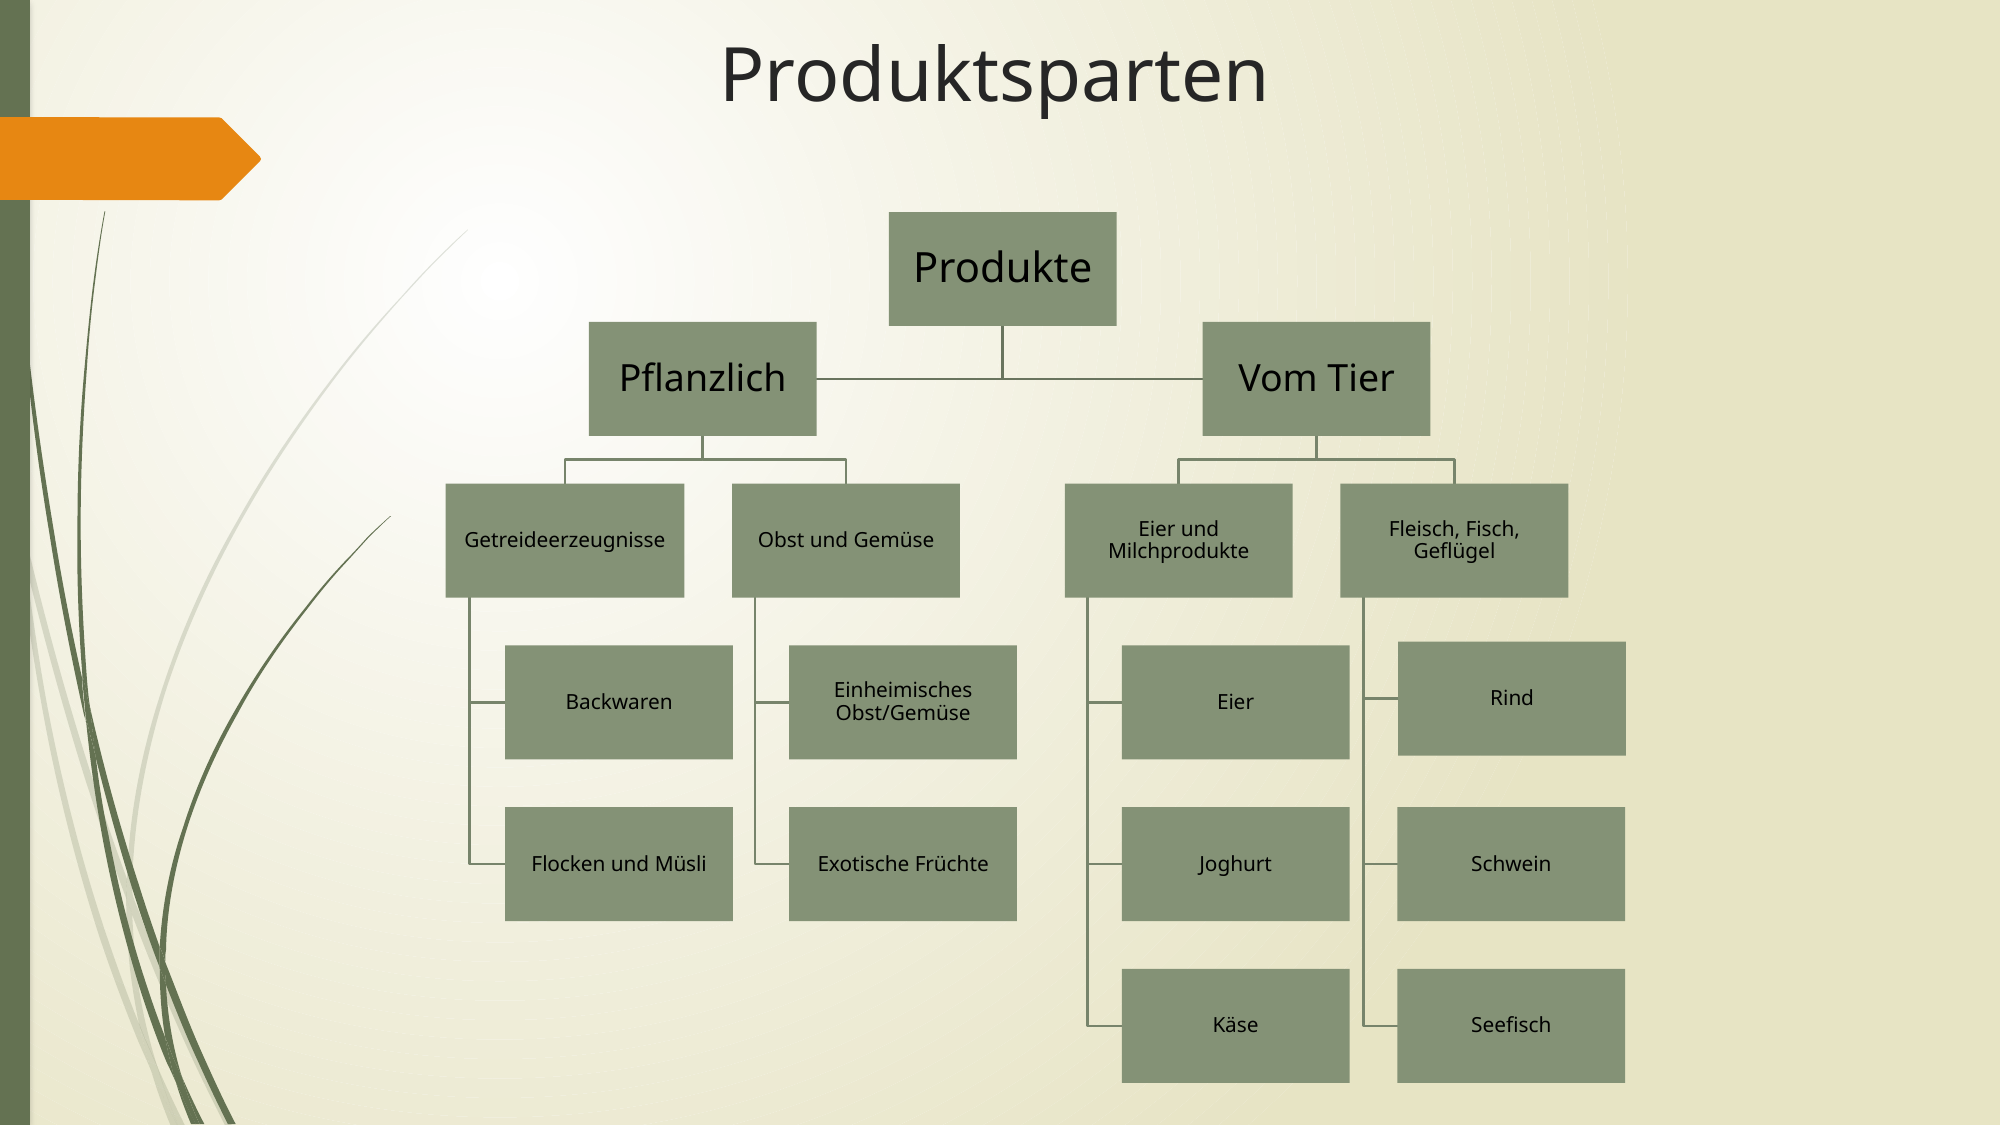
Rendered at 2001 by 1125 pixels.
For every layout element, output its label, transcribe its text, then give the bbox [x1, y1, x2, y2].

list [444, 136, 1627, 1107]
title Produktsparten [456, 19, 1534, 136]
